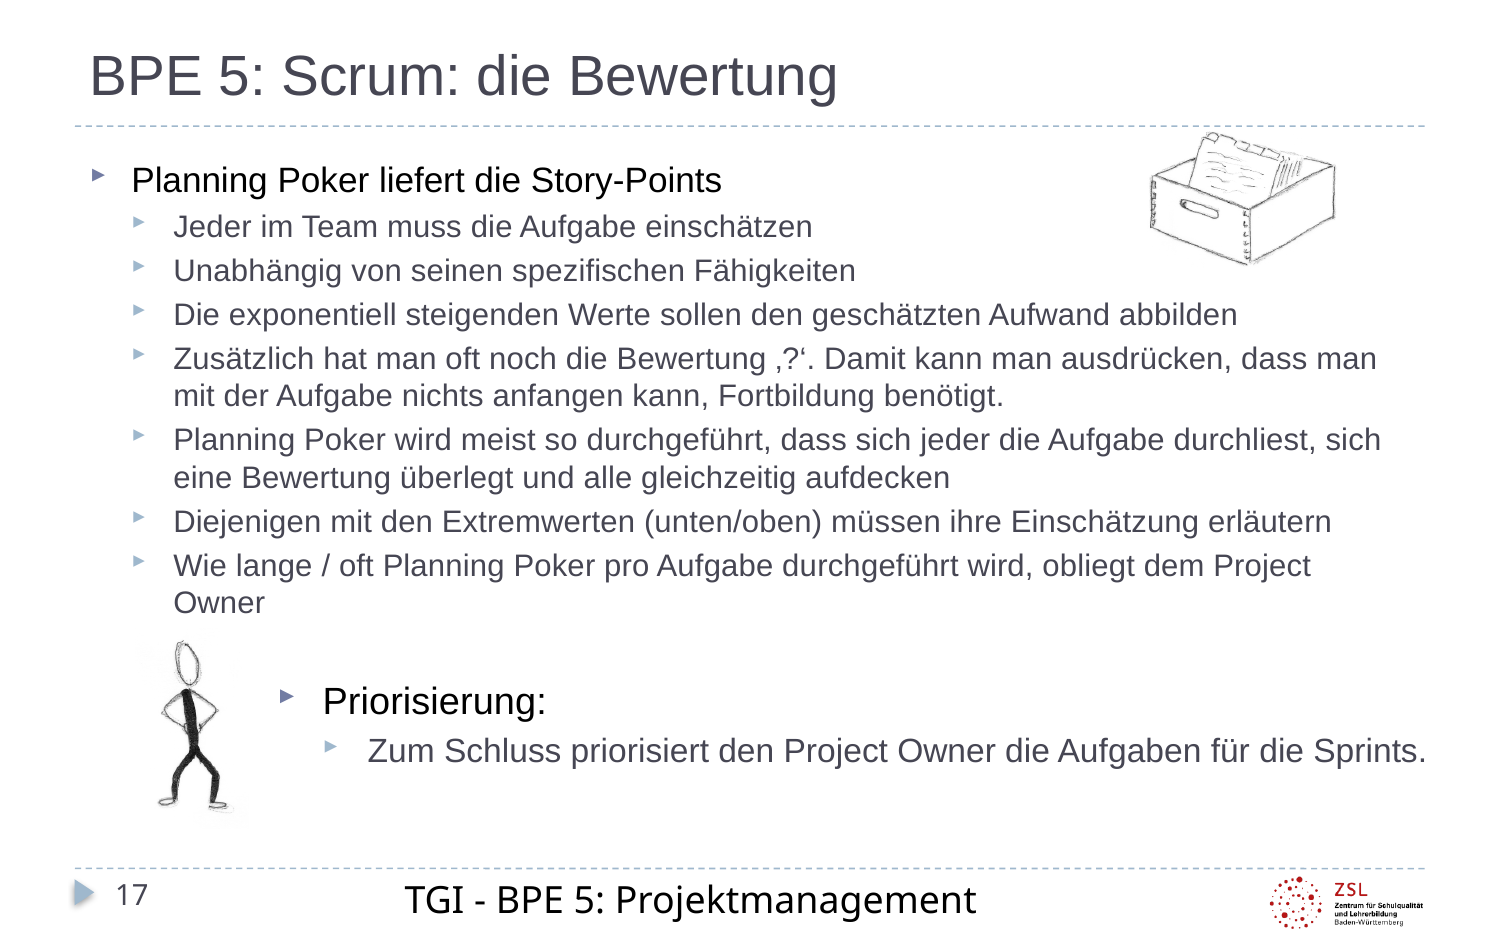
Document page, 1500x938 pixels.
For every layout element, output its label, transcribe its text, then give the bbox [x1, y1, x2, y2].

picture [1269, 875, 1424, 930]
title BPE 5: Scrum: die Bewertung [75, 31, 1425, 115]
footer TGI - BPE 5: Projektmanagement [336, 868, 1046, 919]
list Planning Poker liefert die Story-Points Jeder im Team muss die Aufgabe einschätzen Unabhängig von seinen spezifischen Fähigkeiten Die exponentiell steigenden Werte sollen den geschätzten Aufwand abbilden Zusätzlich hat man oft noch die Bewertung ‚?‘. Damit kann man ausdrücken, dass man mit der Aufgabe nichts anfangen kann, Fortbildung benötigt. Planning Poker wird meist so durchgeführt, dass sich jeder die Aufgabe durchliest, sich eine Bewertung überlegt und alle gleichzeitig aufdecken Diejenigen mit den Extremwerten (unten/oben) müssen ihre Einschätzung erläutern Wie lange / oft Planning Poker pro Aufgabe durchgeführt wird, obliegt dem Project Owner [75, 149, 1425, 635]
picture [135, 628, 250, 829]
slide_number 17 [100, 868, 336, 919]
picture [1139, 127, 1347, 270]
text_box Priorisierung: Zum Schluss priorisiert den Project Owner die Aufgaben für die Sprints. [262, 669, 1444, 788]
